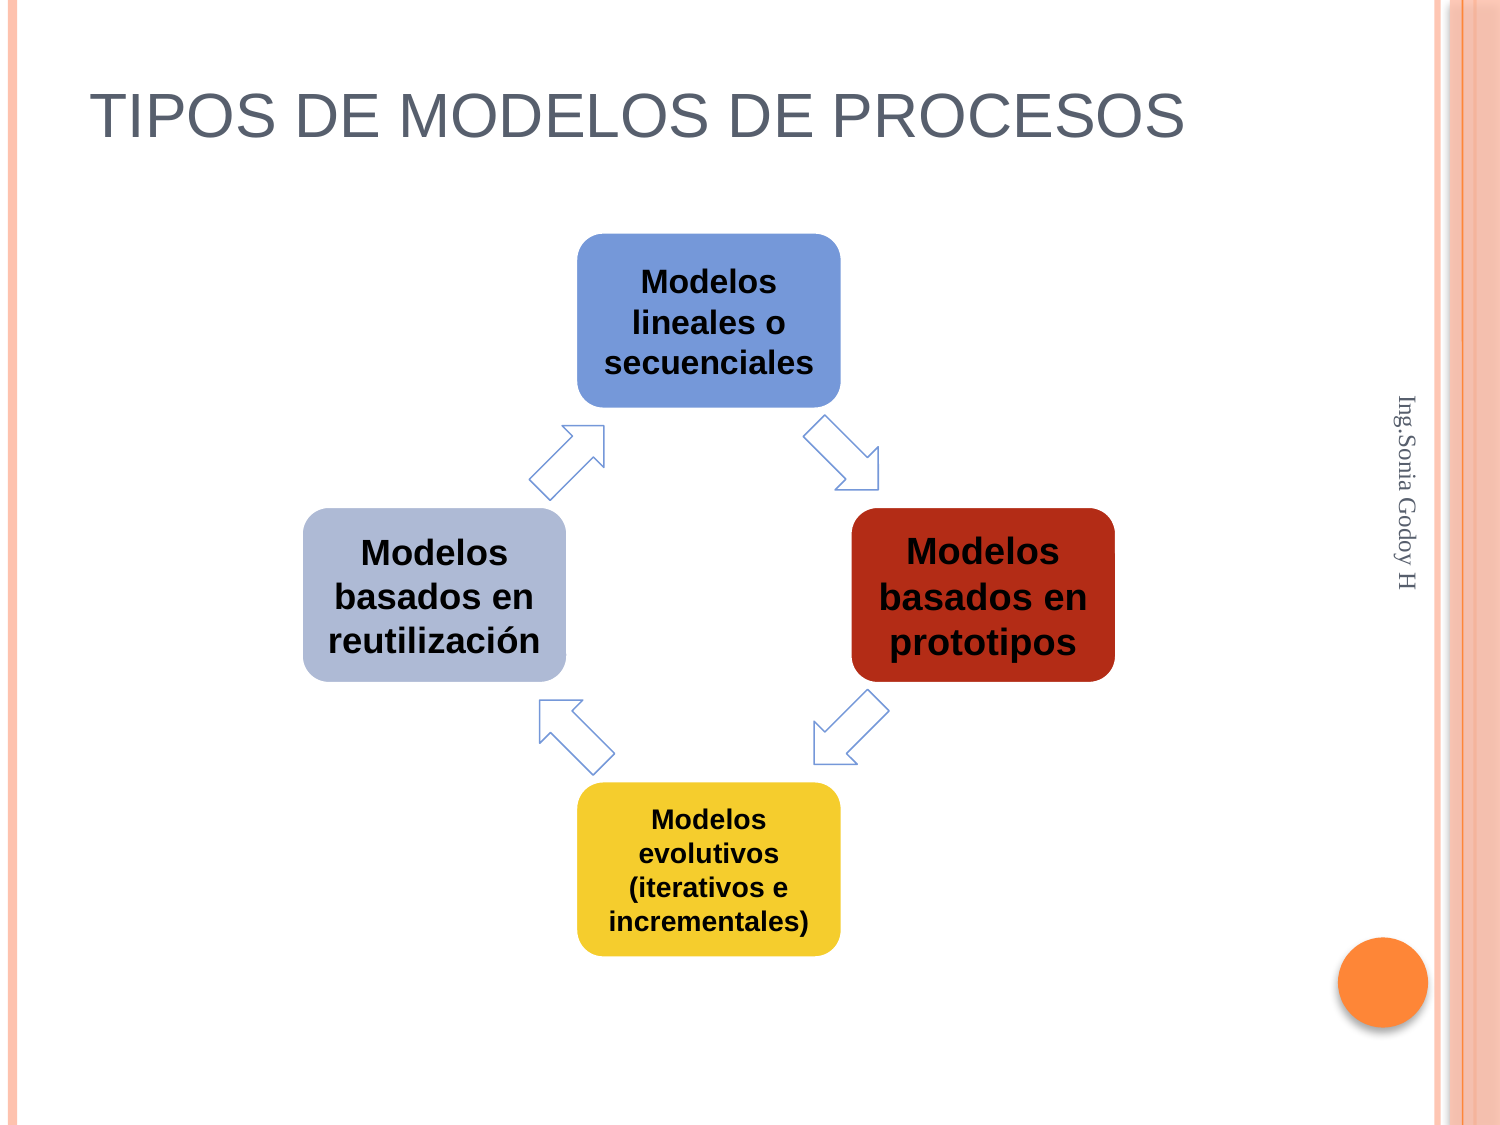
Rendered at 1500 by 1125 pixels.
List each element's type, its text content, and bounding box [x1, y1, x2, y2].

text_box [163, 228, 1255, 962]
footer Ing.Sonia Godoy H [1379, 380, 1440, 906]
title Tipos de modelos de procesos [75, 45, 1300, 233]
